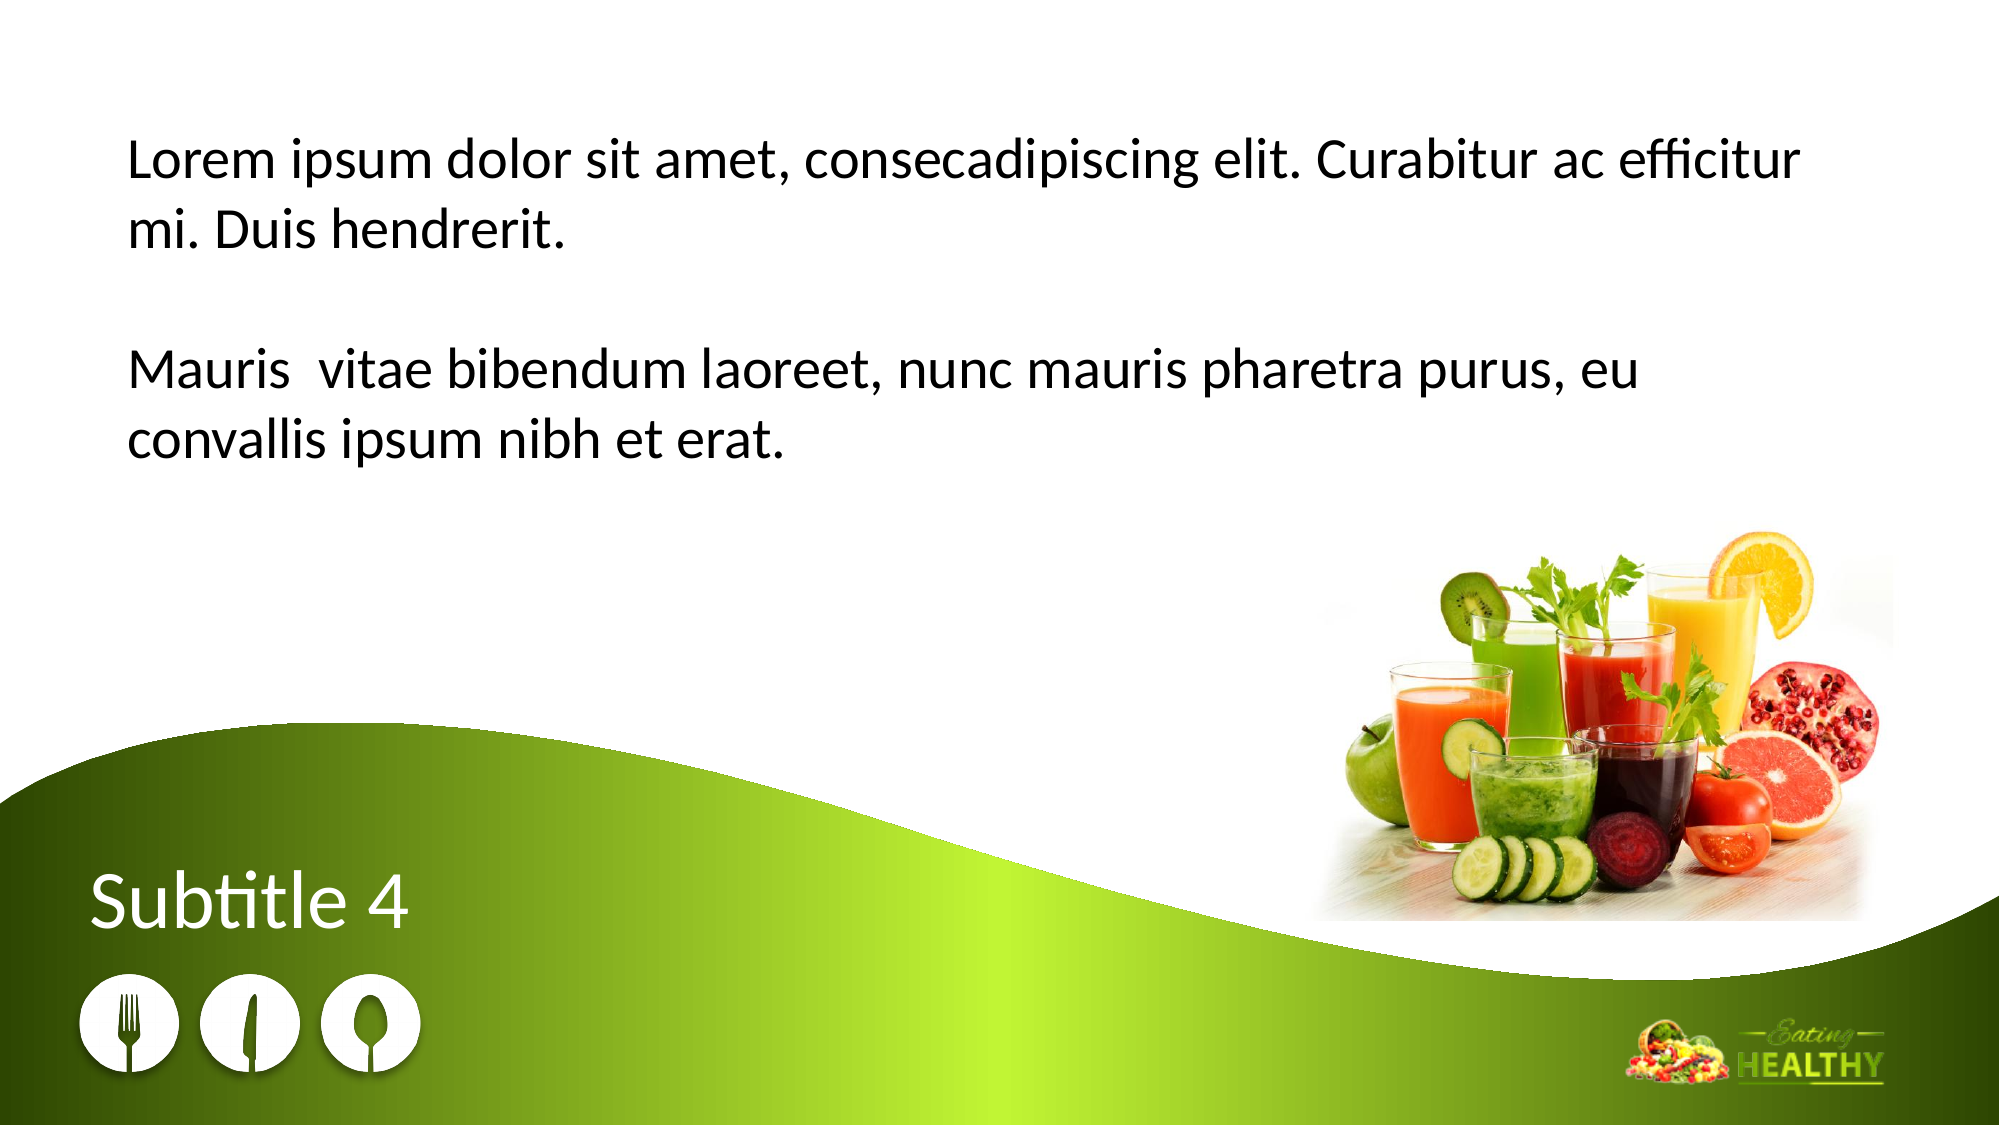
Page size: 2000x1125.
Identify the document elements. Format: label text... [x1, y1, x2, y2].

picture [1299, 509, 1905, 921]
title Subtitle 4 [74, 837, 613, 988]
picture [1562, 1012, 1953, 1091]
list Lorem ipsum dolor sit amet, consecadipiscing elit. Curabitur ac efficitur mi. Duis hendrerit. Mauris vitae bibendum laoreet, nunc mauris pharetra purus, eu convallis ipsum nibh et erat. [112, 112, 1838, 725]
